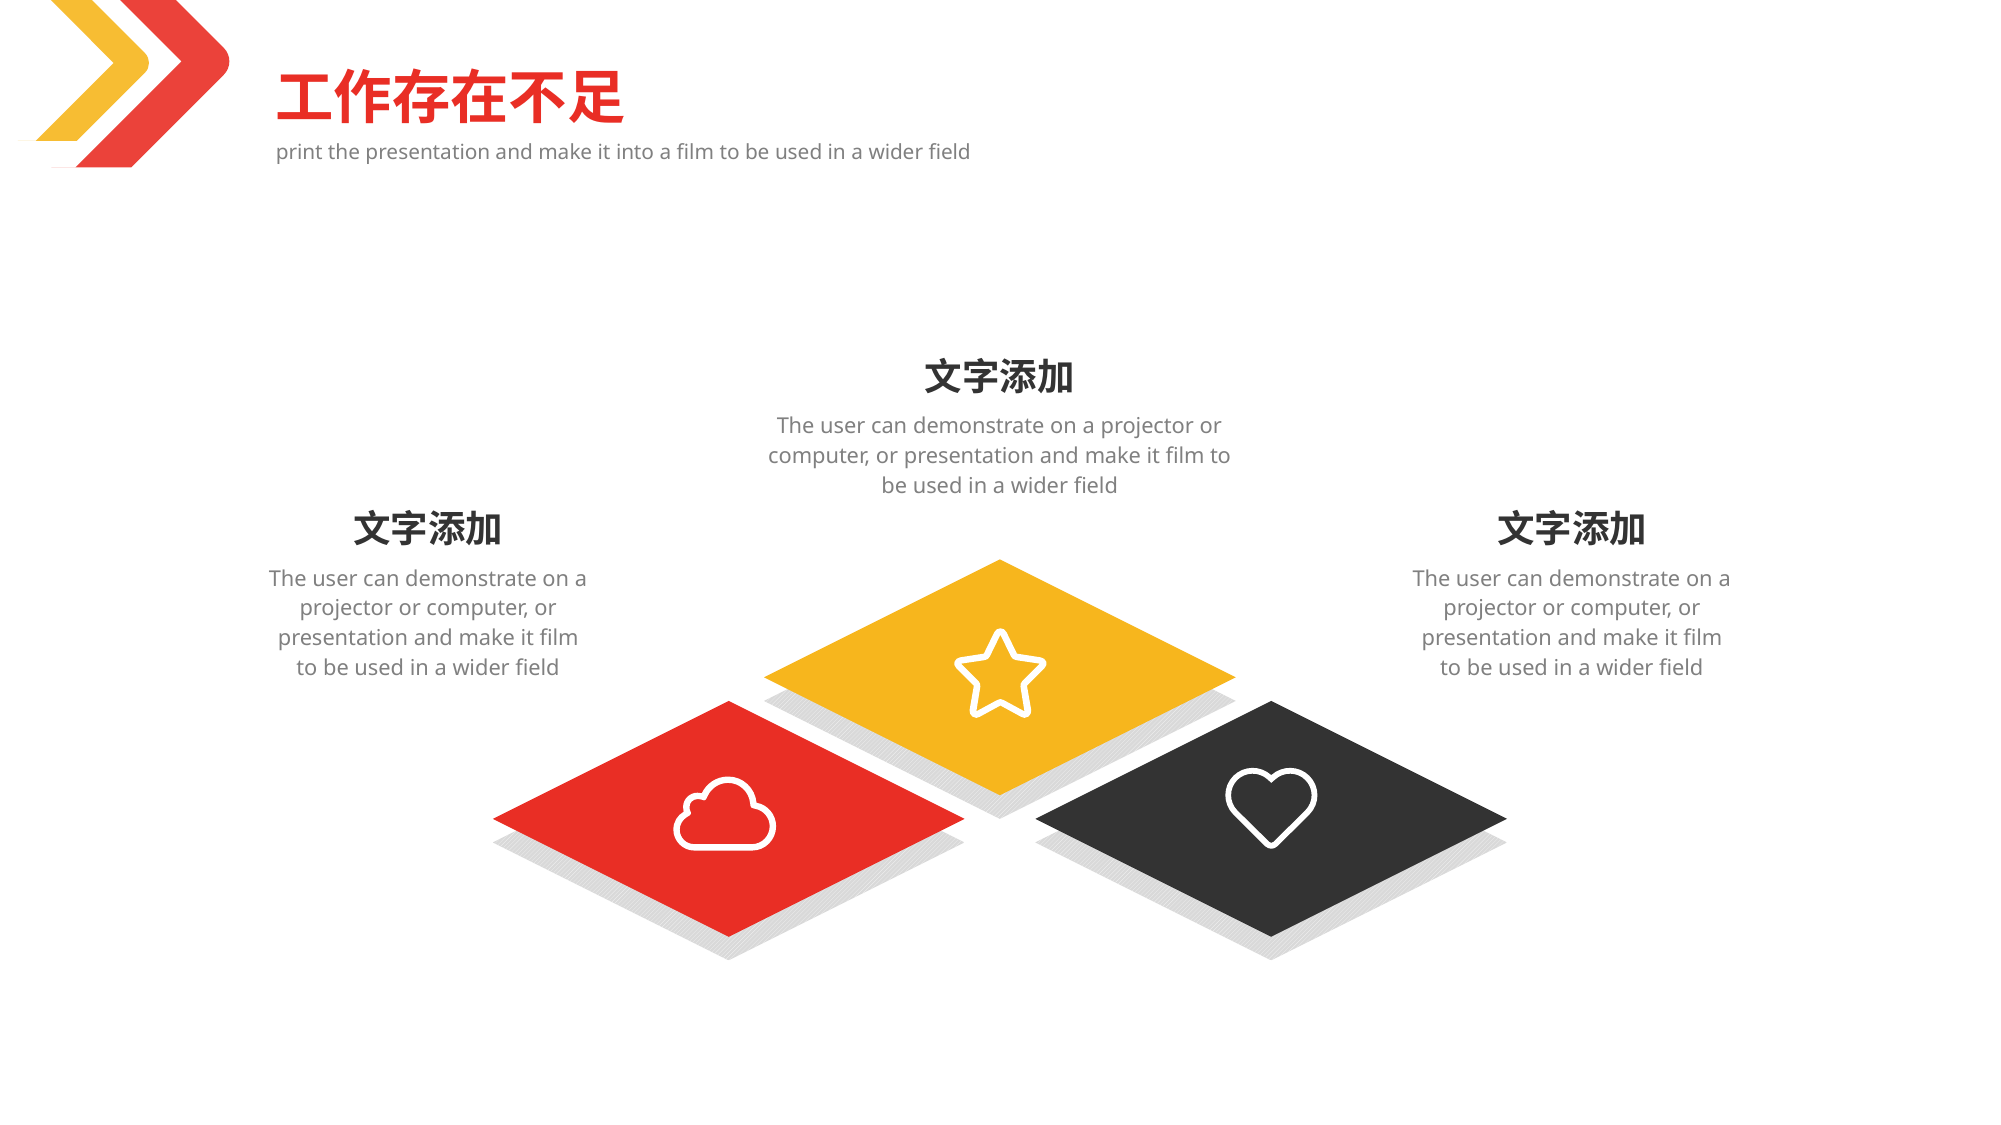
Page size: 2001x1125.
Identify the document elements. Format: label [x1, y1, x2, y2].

text_box [253, 497, 604, 690]
text_box [1397, 497, 1748, 690]
text_box [492, 559, 1508, 961]
text_box [0, 0, 1169, 193]
text_box [745, 345, 1255, 507]
